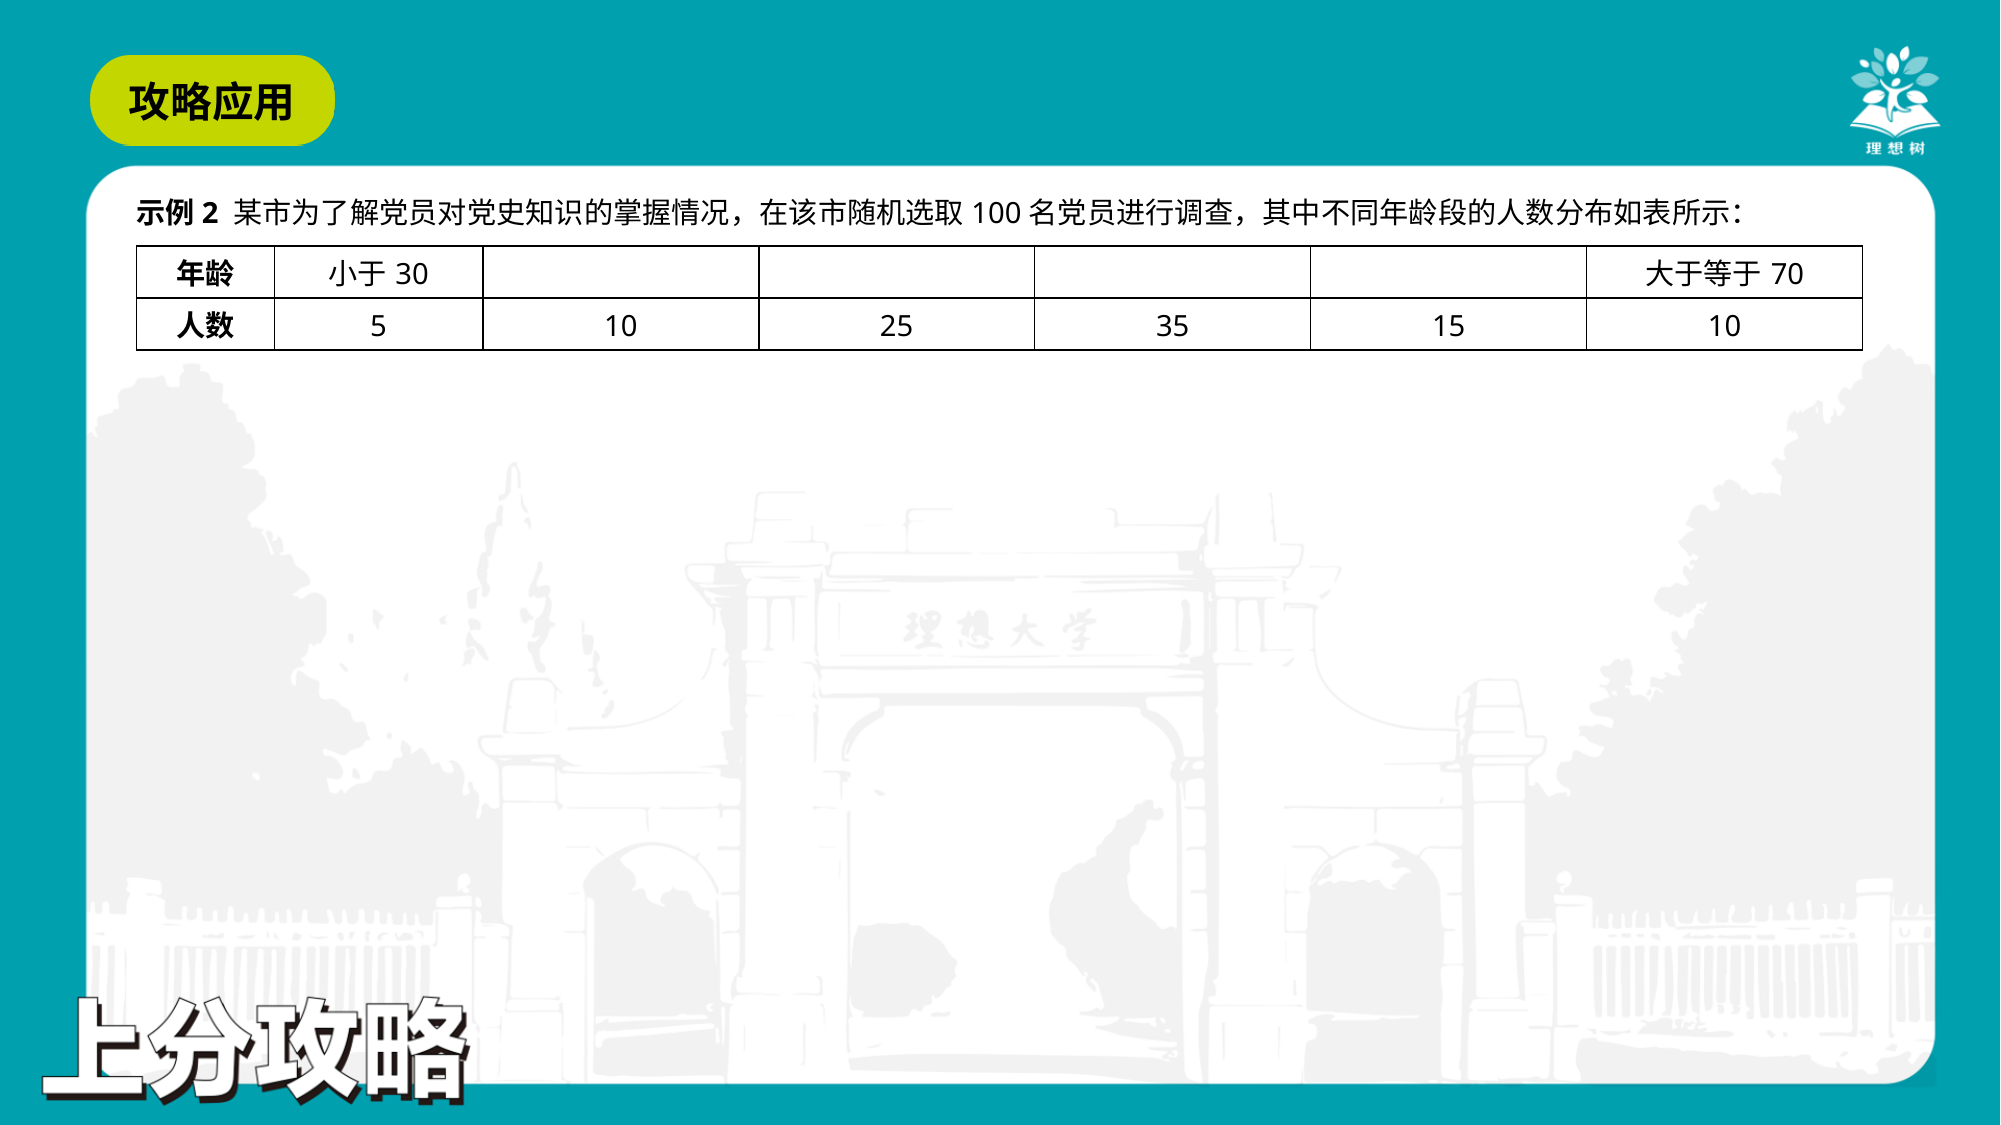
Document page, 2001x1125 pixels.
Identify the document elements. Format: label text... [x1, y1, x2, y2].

text_box 示例2 某市为了解党员对党史知识的掌握情况，在该市随机选取100名党员进行调查，其中不同年龄段的人数分布如表所示： [136, 177, 1865, 224]
picture [0, 0, 2000, 1125]
